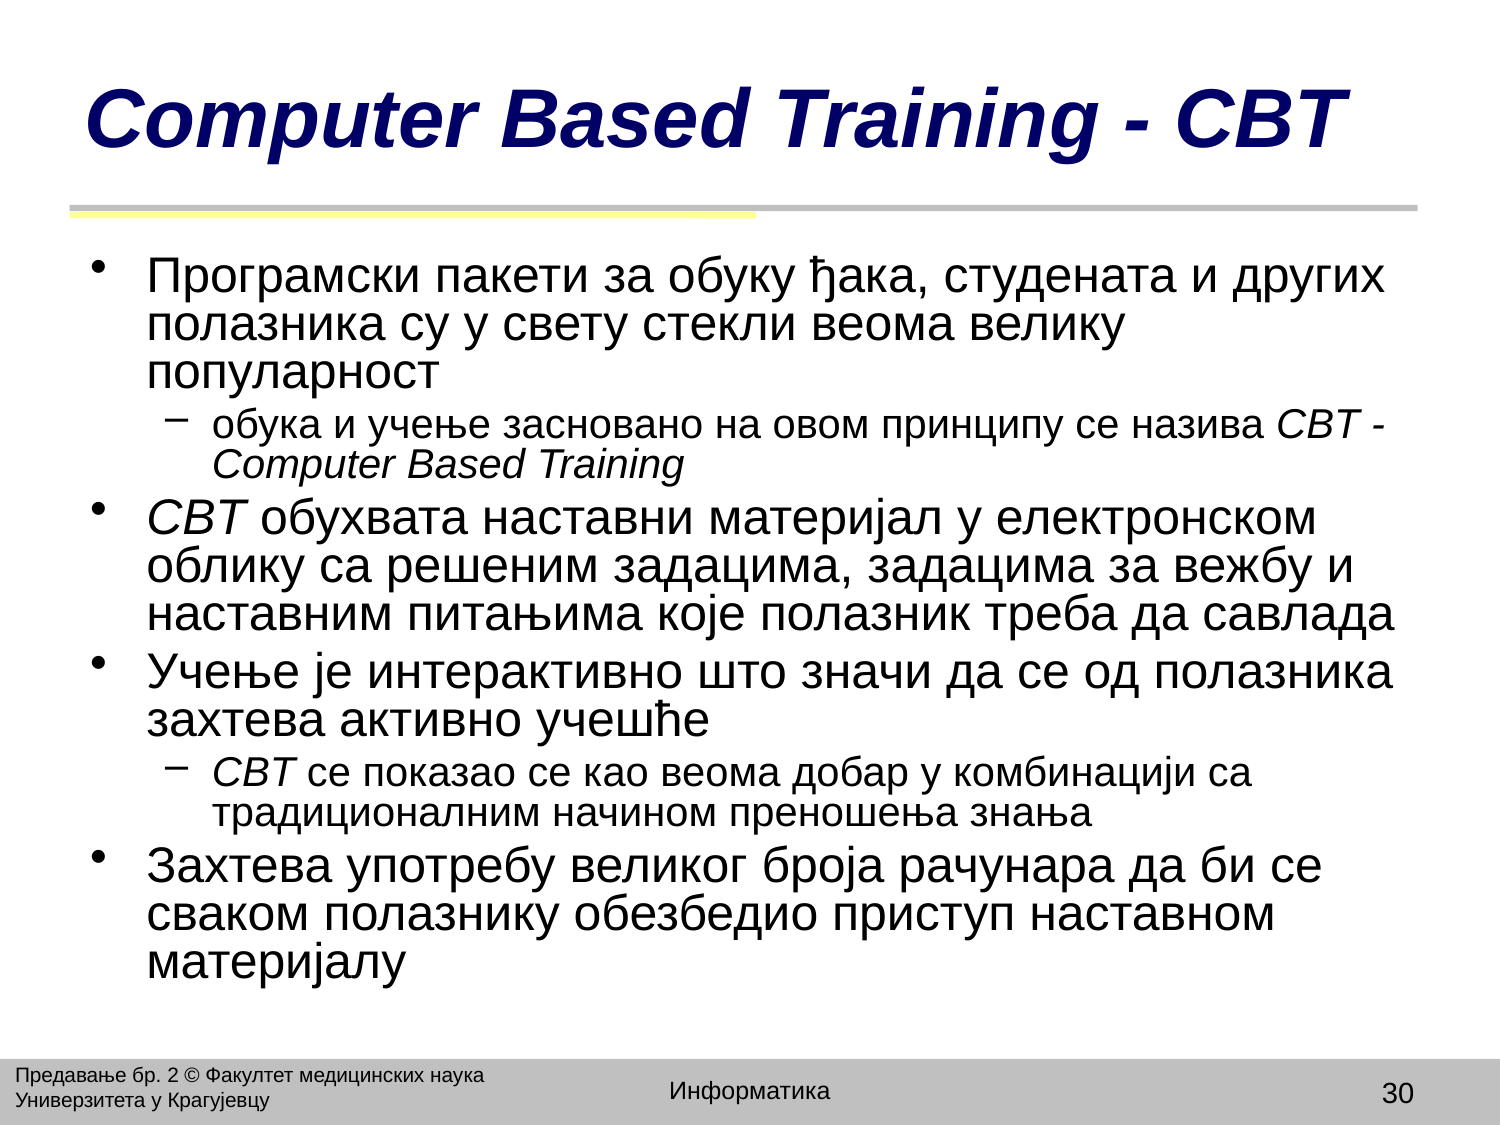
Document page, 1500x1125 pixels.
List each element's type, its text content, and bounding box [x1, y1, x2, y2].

list Програмски пакети за обуку ђака, студената и других полазника су у свету стекли веома велику популарност обука и учење засновано на овом принципу се назива CBT - Computer Based Training CBT обухвата наставни материјал у електронском облику са решеним задацима, задацима за вежбу и наставним питањима које полазник треба да савлада Учење је интерактивно што значи да се од полазника захтева активно учешће CBT се показао се као веома добар у комбинацији са традиционалним начином преношења знања Захтева употребу великог броја рачунара да би се сваком полазнику обезбедио приступ наставном материјалу [74, 246, 1426, 1023]
slide_number 30 [1079, 1066, 1430, 1125]
title Computer Based Training - CBT [69, 19, 1426, 208]
footer Информатика [512, 1066, 988, 1125]
slide_number Предавање бр. 2 © Факултет медицинских наука Универзитета у Крагујевцу [0, 1053, 607, 1108]
